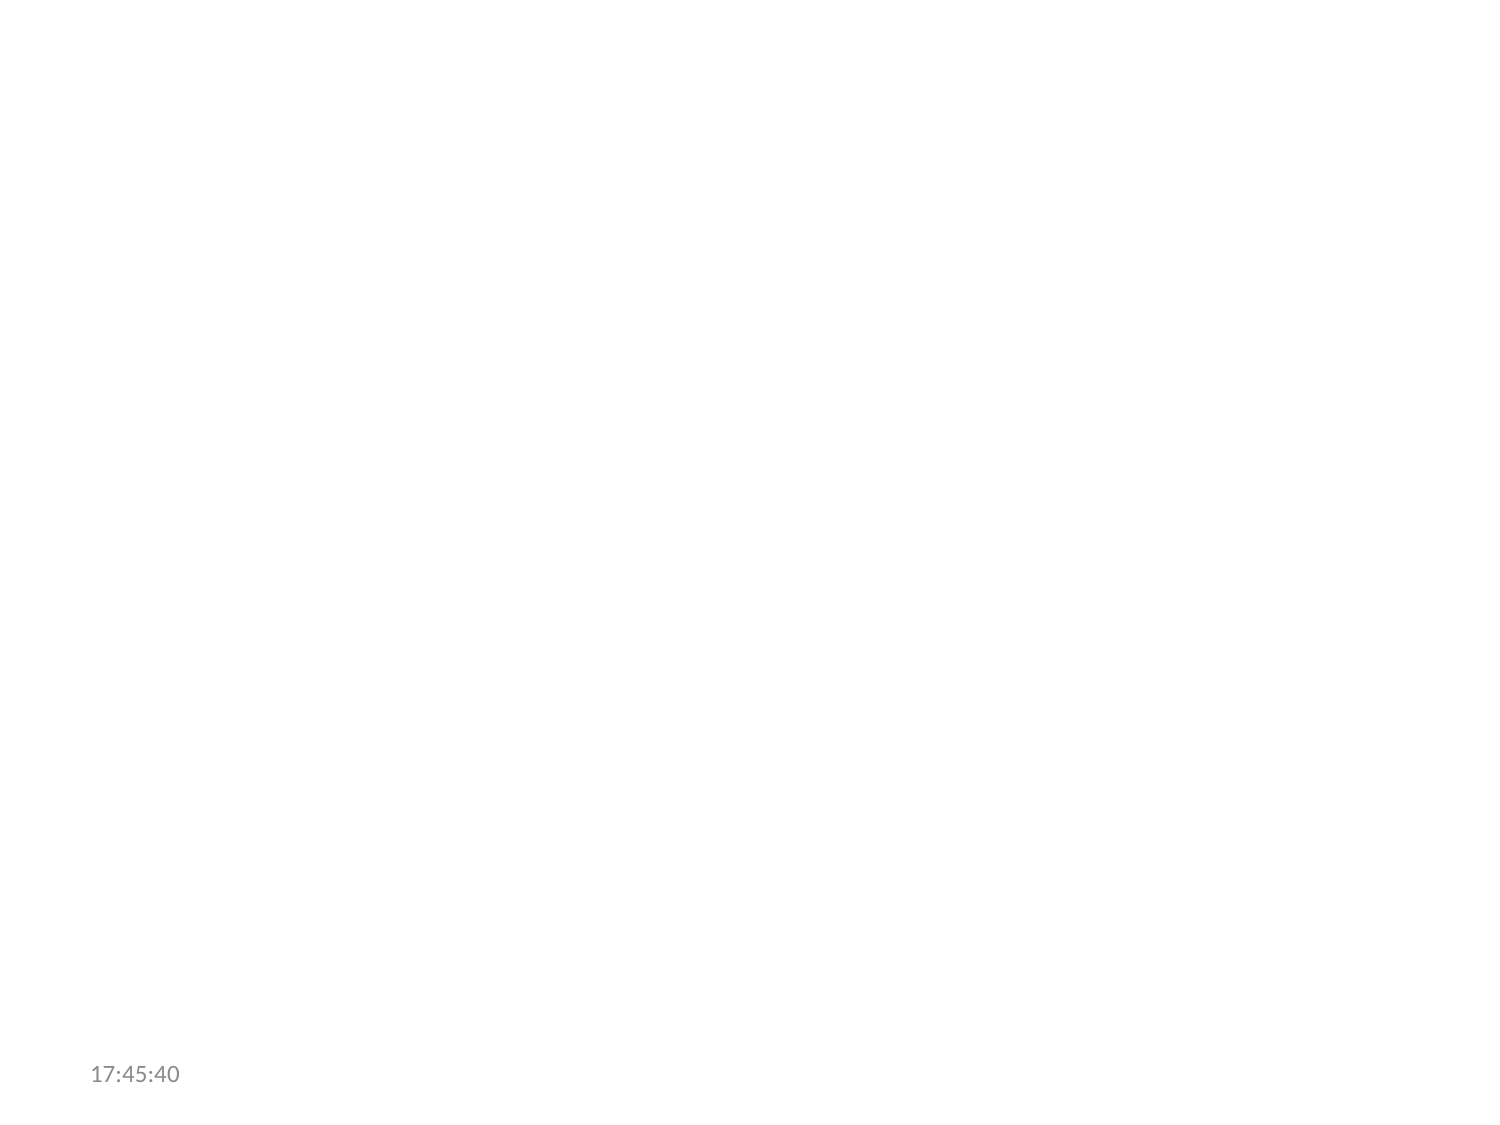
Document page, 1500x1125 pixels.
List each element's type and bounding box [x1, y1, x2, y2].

slide_number [75, 1042, 425, 1103]
